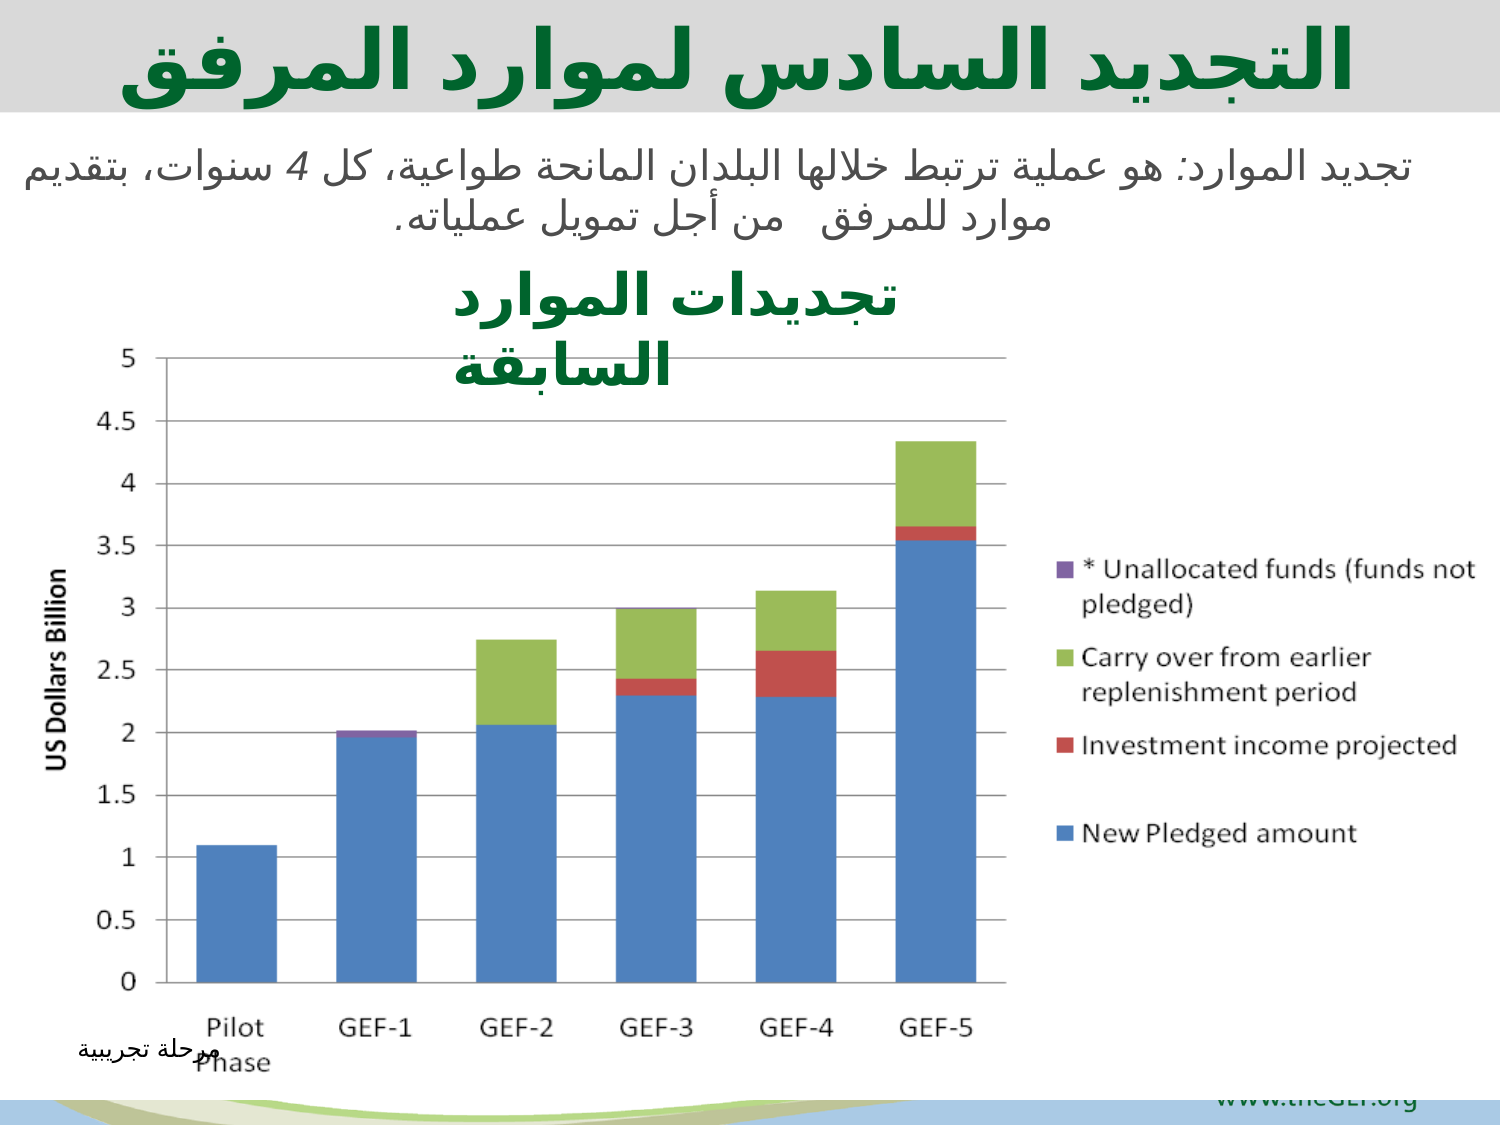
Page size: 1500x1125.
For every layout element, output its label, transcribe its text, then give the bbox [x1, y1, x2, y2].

text_box تجديدات الموارد السابقة [437, 249, 1088, 335]
text_box التجديد السادس لموارد المرفق [0, 0, 1500, 113]
list تجديد الموارد: هو عملية ترتبط خلالها البلدان المانحة طواعية، كل 4 سنوات، بتقديم موارد للمرفق من أجل تمويل عملياته. [0, 131, 1438, 295]
picture [0, 337, 1500, 1125]
